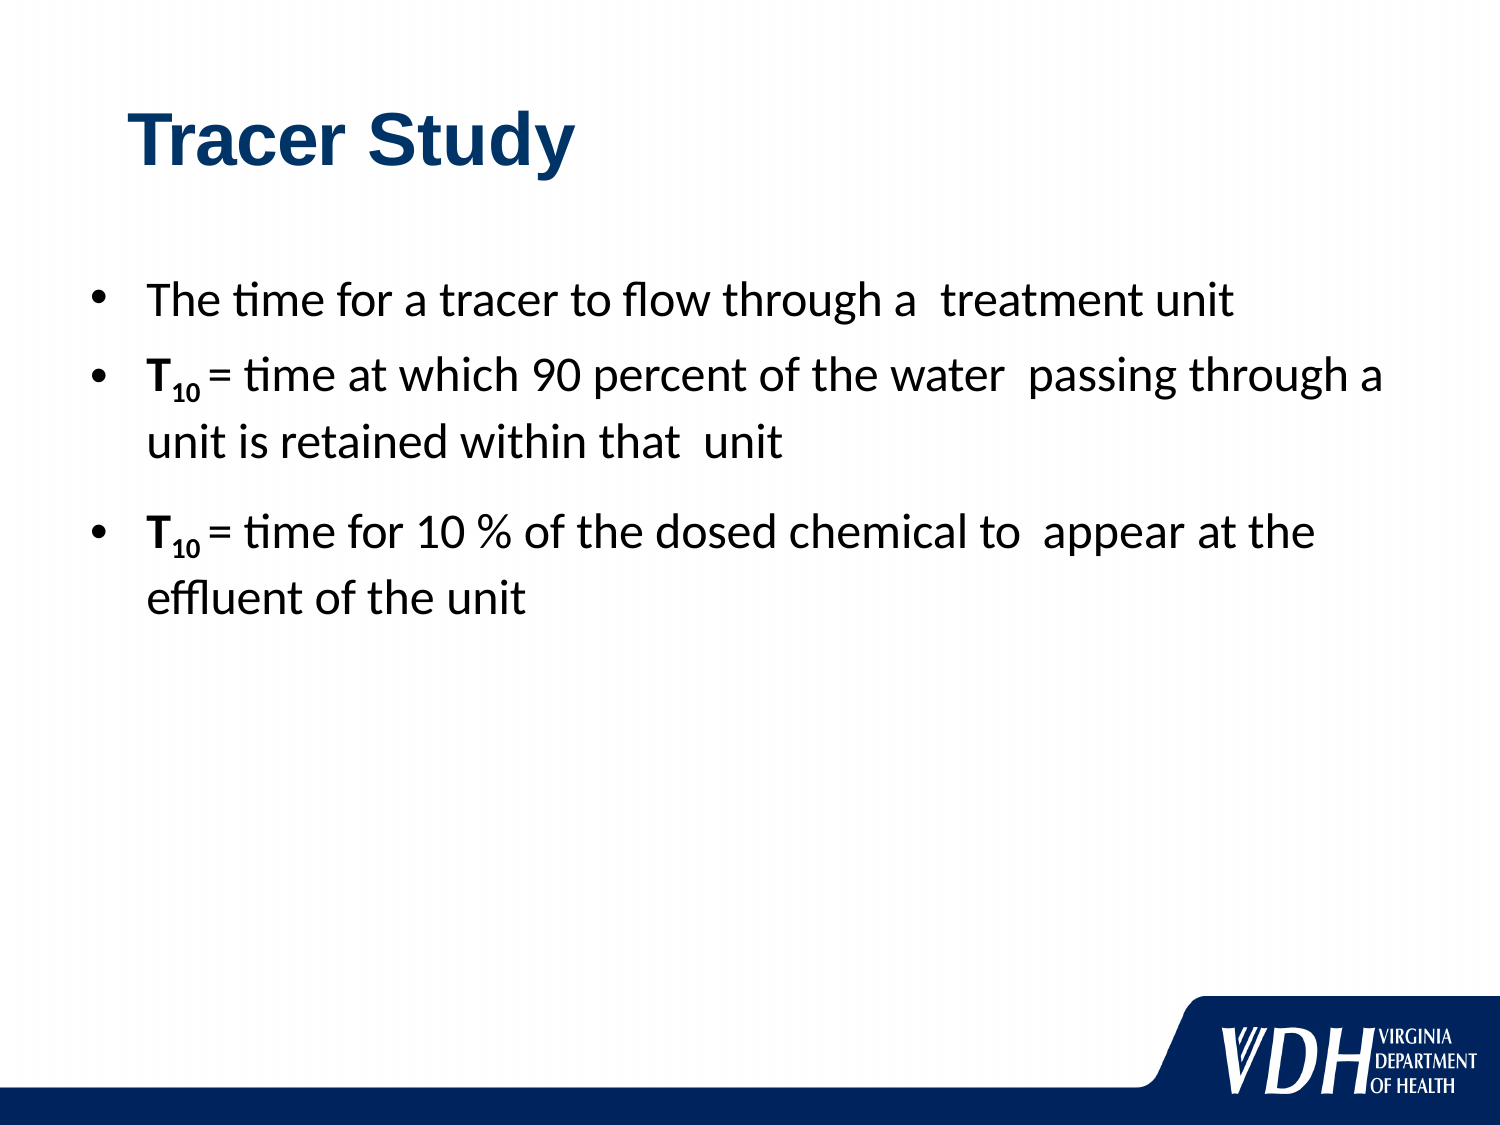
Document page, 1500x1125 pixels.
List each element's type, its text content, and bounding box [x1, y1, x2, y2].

picture [0, 0, 1500, 1125]
text_box The time for a tracer to flow through a treatment unit T10 = time at which 90 percent of the water passing through a unit is retained within that unit T10 = time for 10 % of the dosed chemical to appear at the effluent of the unit [81, 263, 1438, 625]
title Tracer Study [125, 39, 876, 230]
